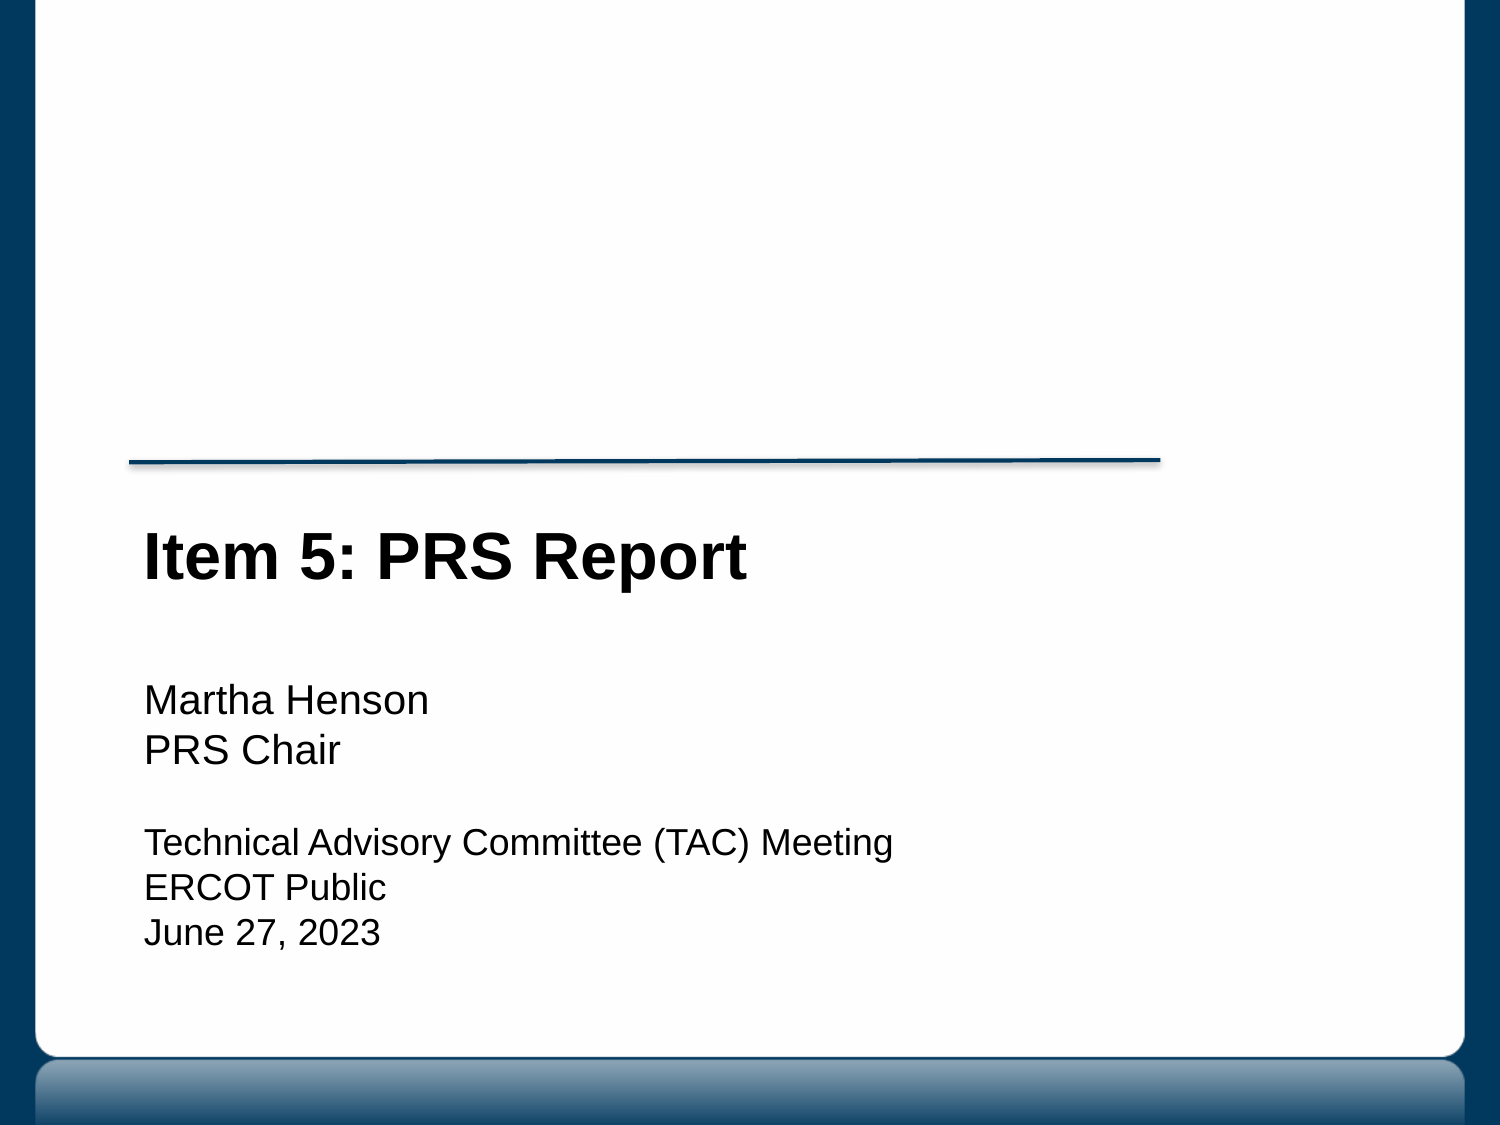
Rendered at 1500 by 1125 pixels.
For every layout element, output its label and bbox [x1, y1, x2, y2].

text_box [128, 459, 1367, 931]
picture [35, 0, 1465, 1125]
